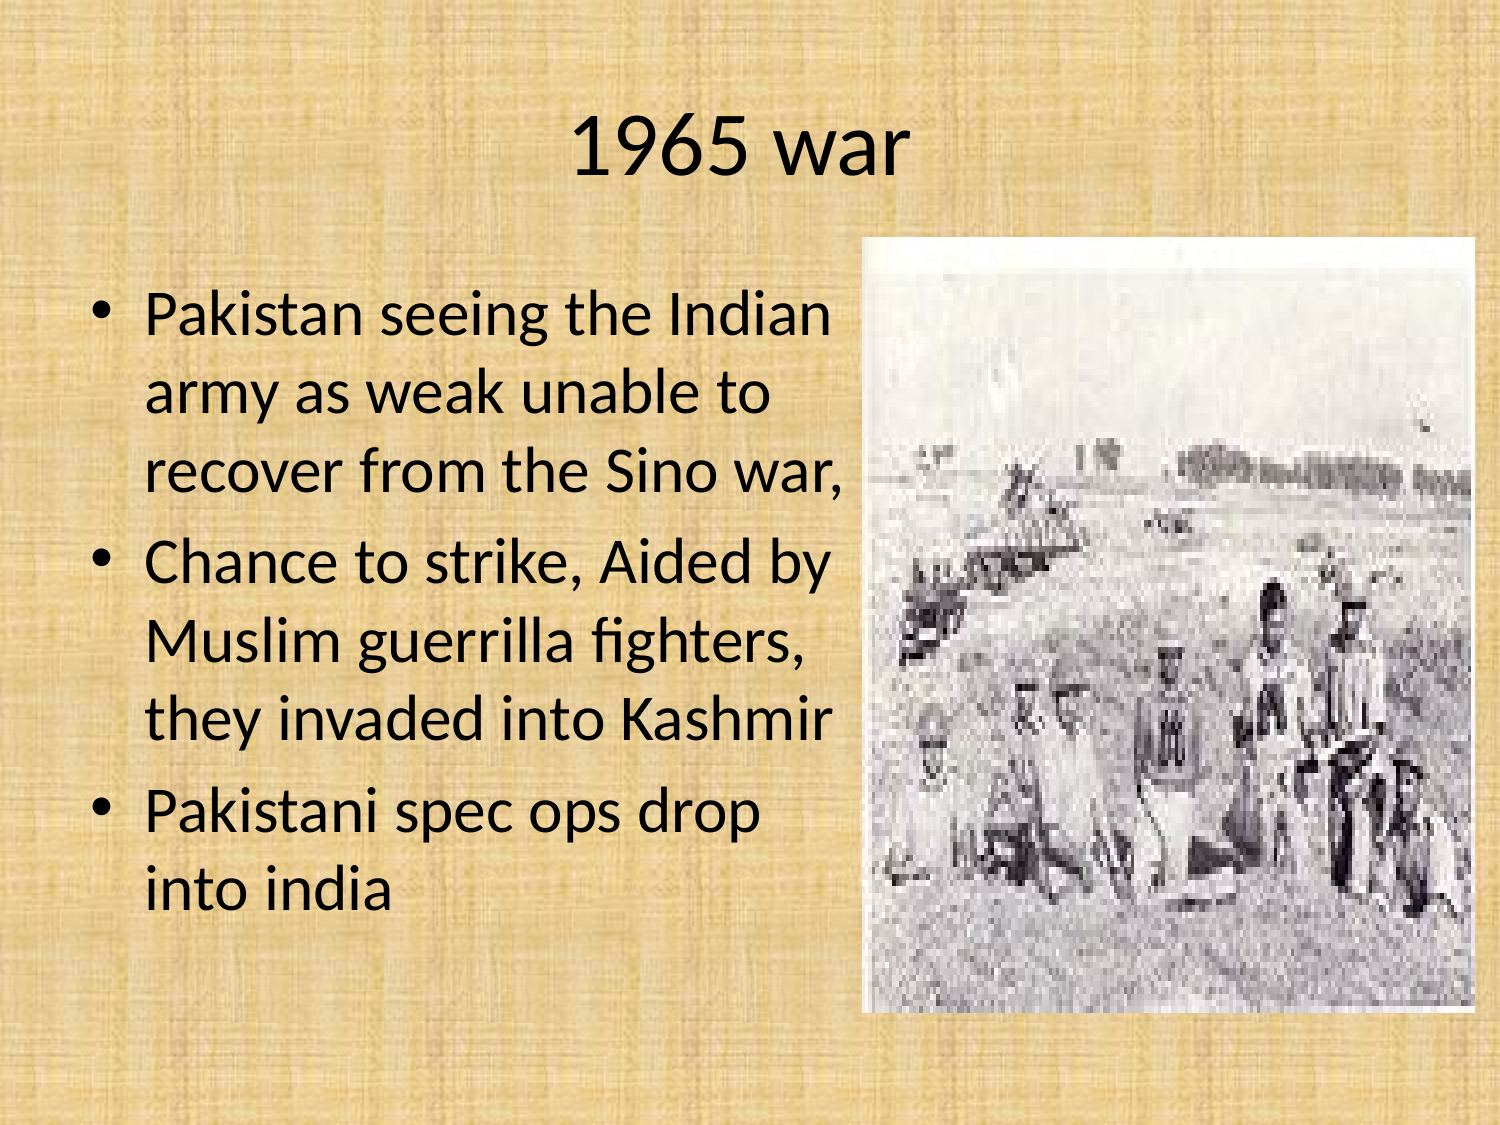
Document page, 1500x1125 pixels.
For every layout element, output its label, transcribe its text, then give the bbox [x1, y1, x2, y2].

list Pakistan seeing the Indian army as weak unable to recover from the Sino war, Chance to strike, Aided by Muslim guerrilla fighters, they invaded into Kashmir Pakistani spec ops drop into india [75, 262, 857, 1005]
title 1965 war [75, 45, 1425, 233]
picture [0, 0, 1500, 1125]
